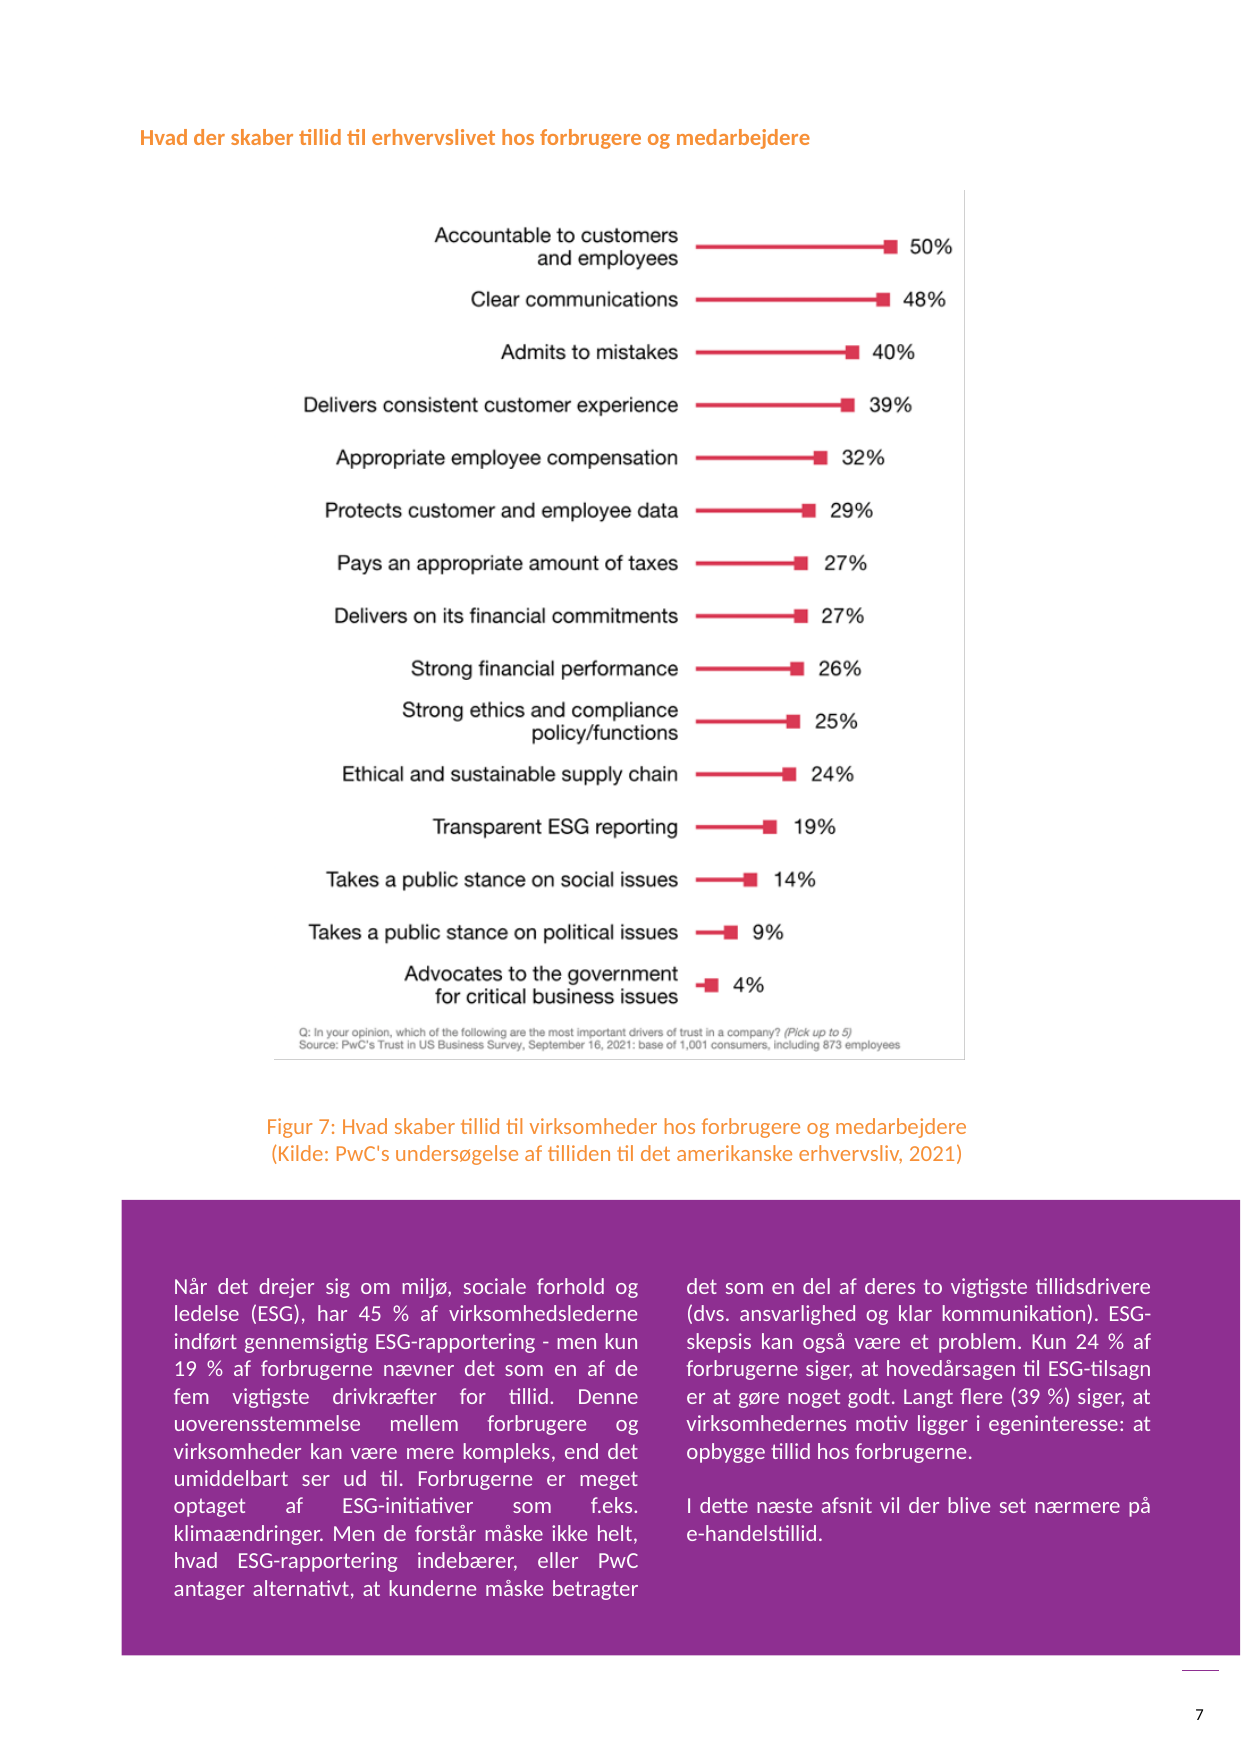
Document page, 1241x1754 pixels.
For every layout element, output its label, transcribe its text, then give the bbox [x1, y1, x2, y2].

text_box Når det drejer sig om miljø, sociale forhold og ledelse (ESG), har 45 % af virksomhedslederne indført gennemsigtig ESG-rapportering - men kun 19 % af forbrugerne nævner det som en af de fem vigtigste drivkræfter for tillid. Denne uoverensstemmelse mellem forbrugere og virksomheder kan være mere kompleks, end det umiddelbart ser ud til. Forbrugerne er meget optaget af ESG-initiativer som f.eks. klimaændringer. Men de forstår måske ikke helt, hvad ESG-rapportering indebærer, eller PwC antager alternativt, at kunderne måske betragter det som en del af deres to vigtigste tillidsdrivere (dvs. ansvarlighed og klar kommunikation). ESG-skepsis kan også være et problem. Kun 24 % af forbrugerne siger, at hovedårsagen til ESG-tilsagn er at gøre noget godt. Langt flere (39 %) siger, at virksomhedernes motiv ligger i egeninteresse: at opbygge tillid hos forbrugerne. I dette næste afsnit vil der blive set nærmere på e-handelstillid. [158, 1264, 1167, 1587]
text_box Hvad der skaber tillid til erhvervslivet hos forbrugere og medarbejdere [124, 114, 1116, 207]
text_box [121, 1199, 1241, 1656]
text_box Figur 7: Hvad skaber tillid til virksomheder hos forbrugere og medarbejdere (Kilde: PwC's undersøgelse af tilliden til det amerikanske erhvervsliv, 2021) [124, 1103, 1116, 1147]
picture [274, 190, 966, 1061]
slide_number 7 [1170, 1692, 1229, 1736]
